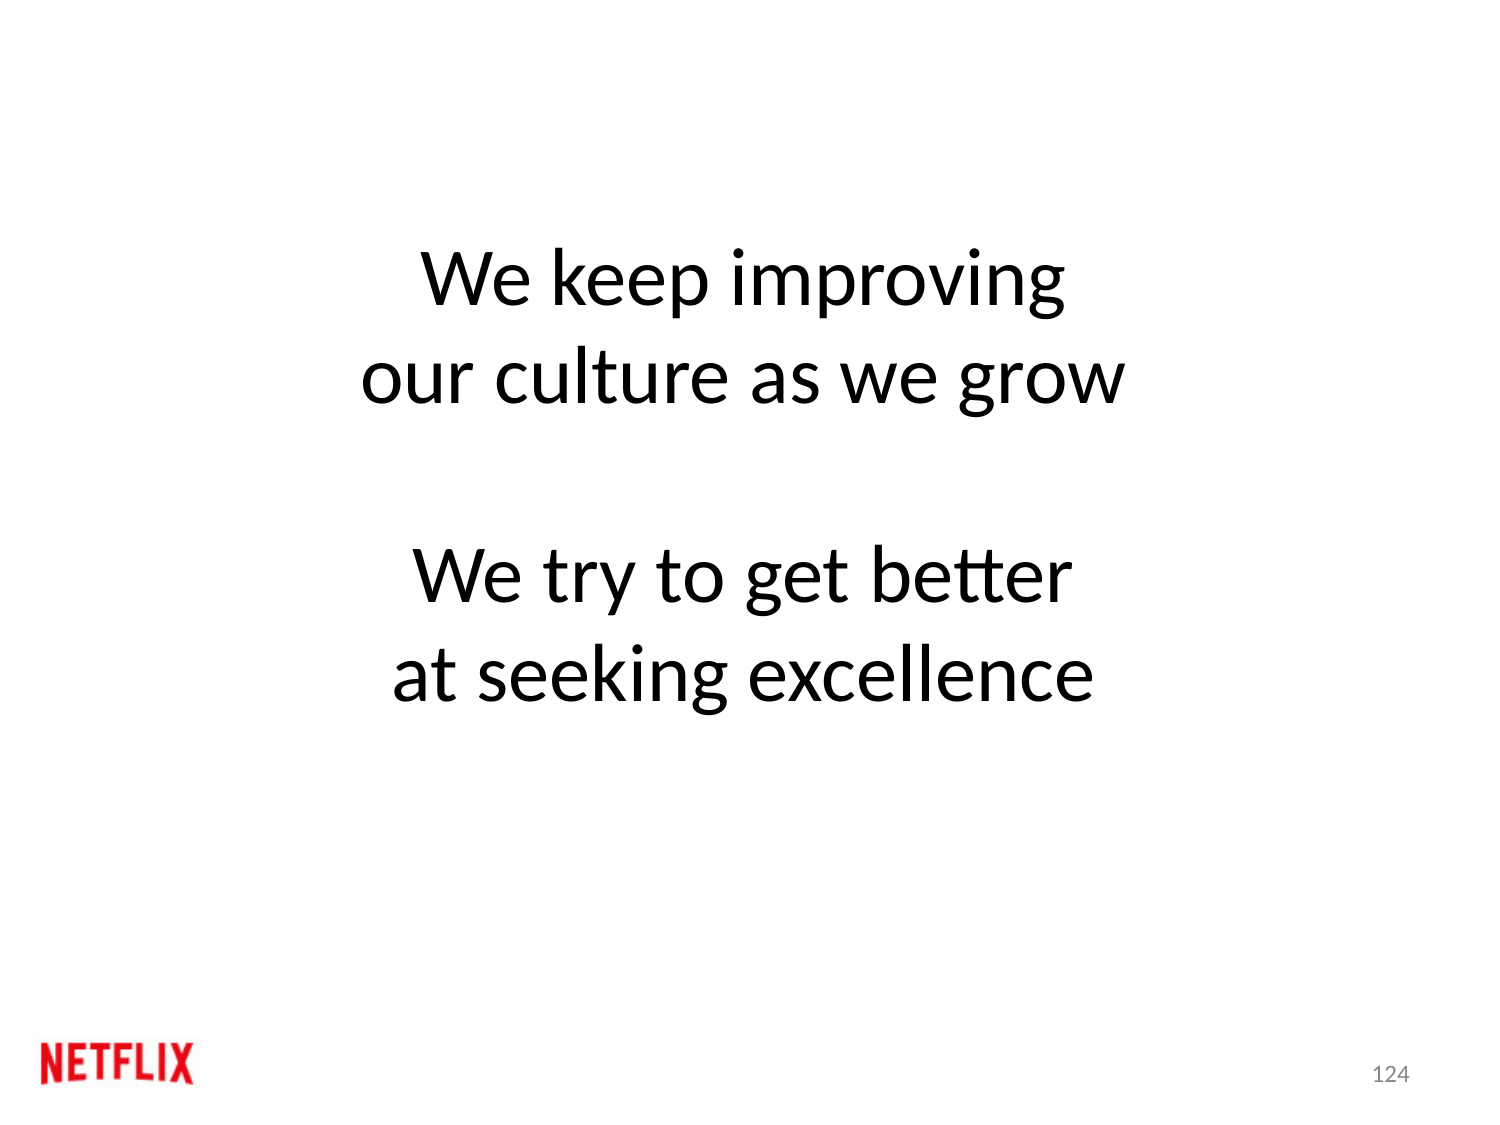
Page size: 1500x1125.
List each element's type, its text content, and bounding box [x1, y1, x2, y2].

picture [24, 1024, 211, 1104]
slide_number ‹#› [1074, 1042, 1425, 1103]
title We keep improving our culture as we grow We try to get better at seeking excellence [87, 349, 1400, 591]
